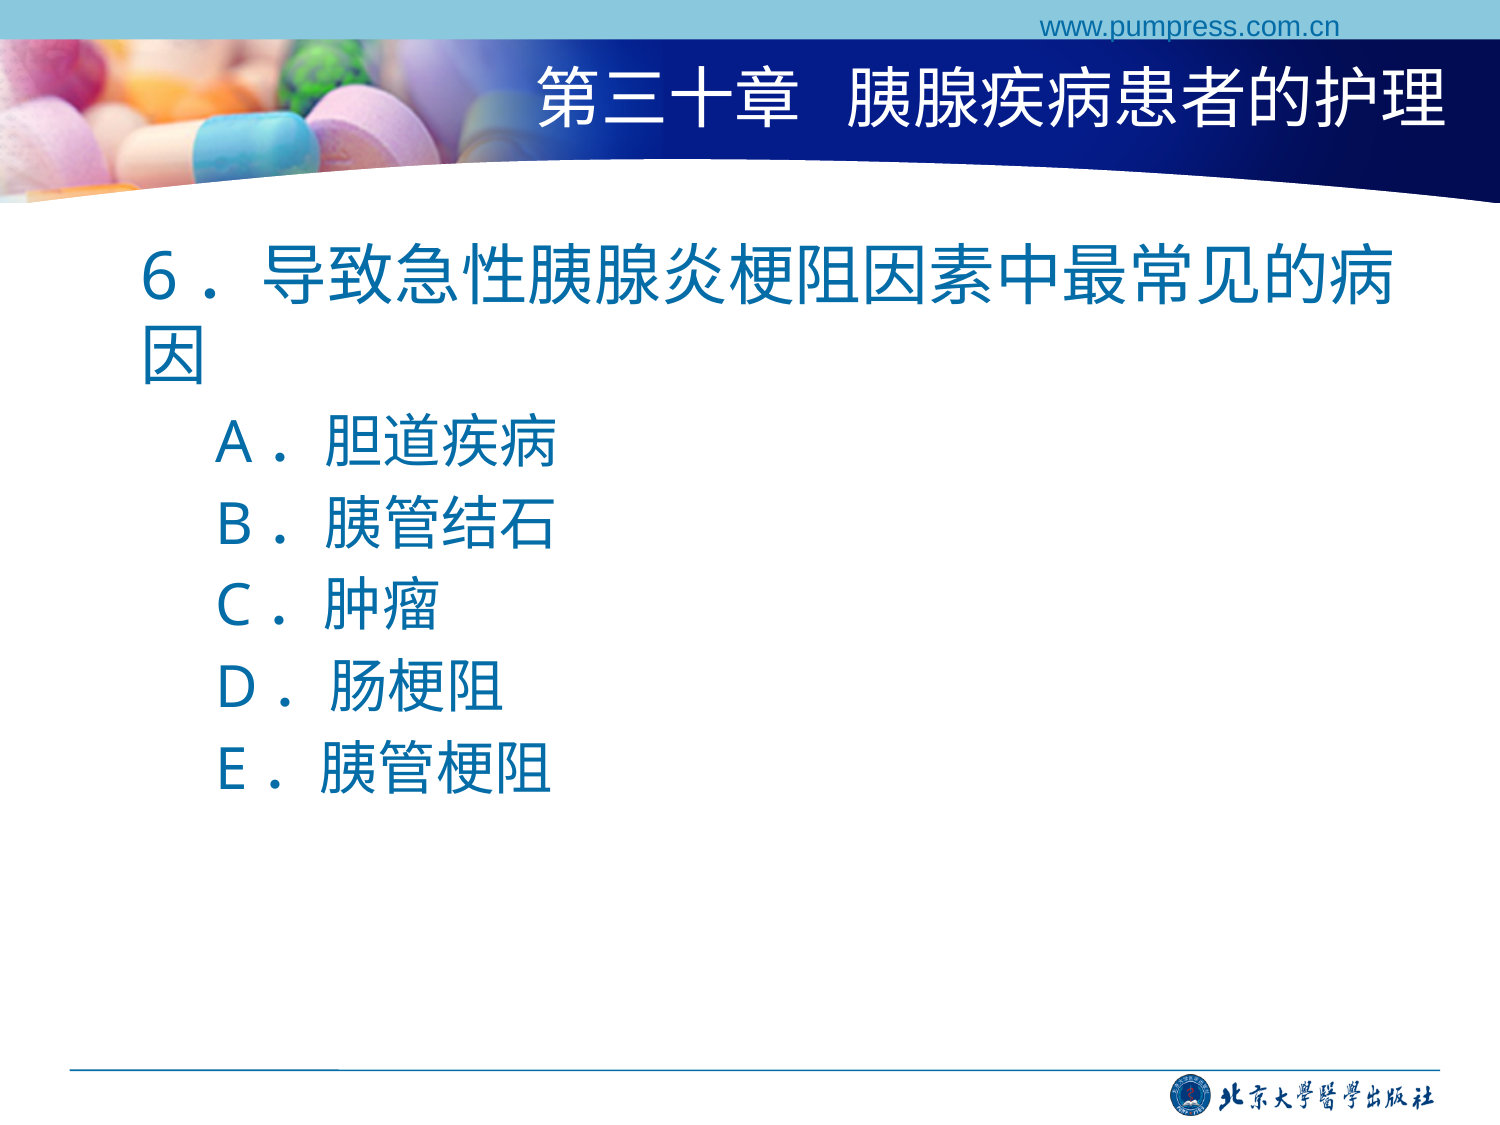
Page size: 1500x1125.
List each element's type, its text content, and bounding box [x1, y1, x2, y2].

title 第三十章 胰腺疾病患者的护理 [137, 49, 1463, 143]
picture [0, 40, 1500, 203]
list 6．导致急性胰腺炎梗阻因素中最常见的病因 A．胆道疾病 B．胰管结石 C．肿瘤 D．肠梗阻 E．胰管梗阻 [49, 224, 1463, 1026]
slide_number www.pumpress.com.cn [1025, 0, 1463, 38]
picture [1170, 1074, 1436, 1118]
